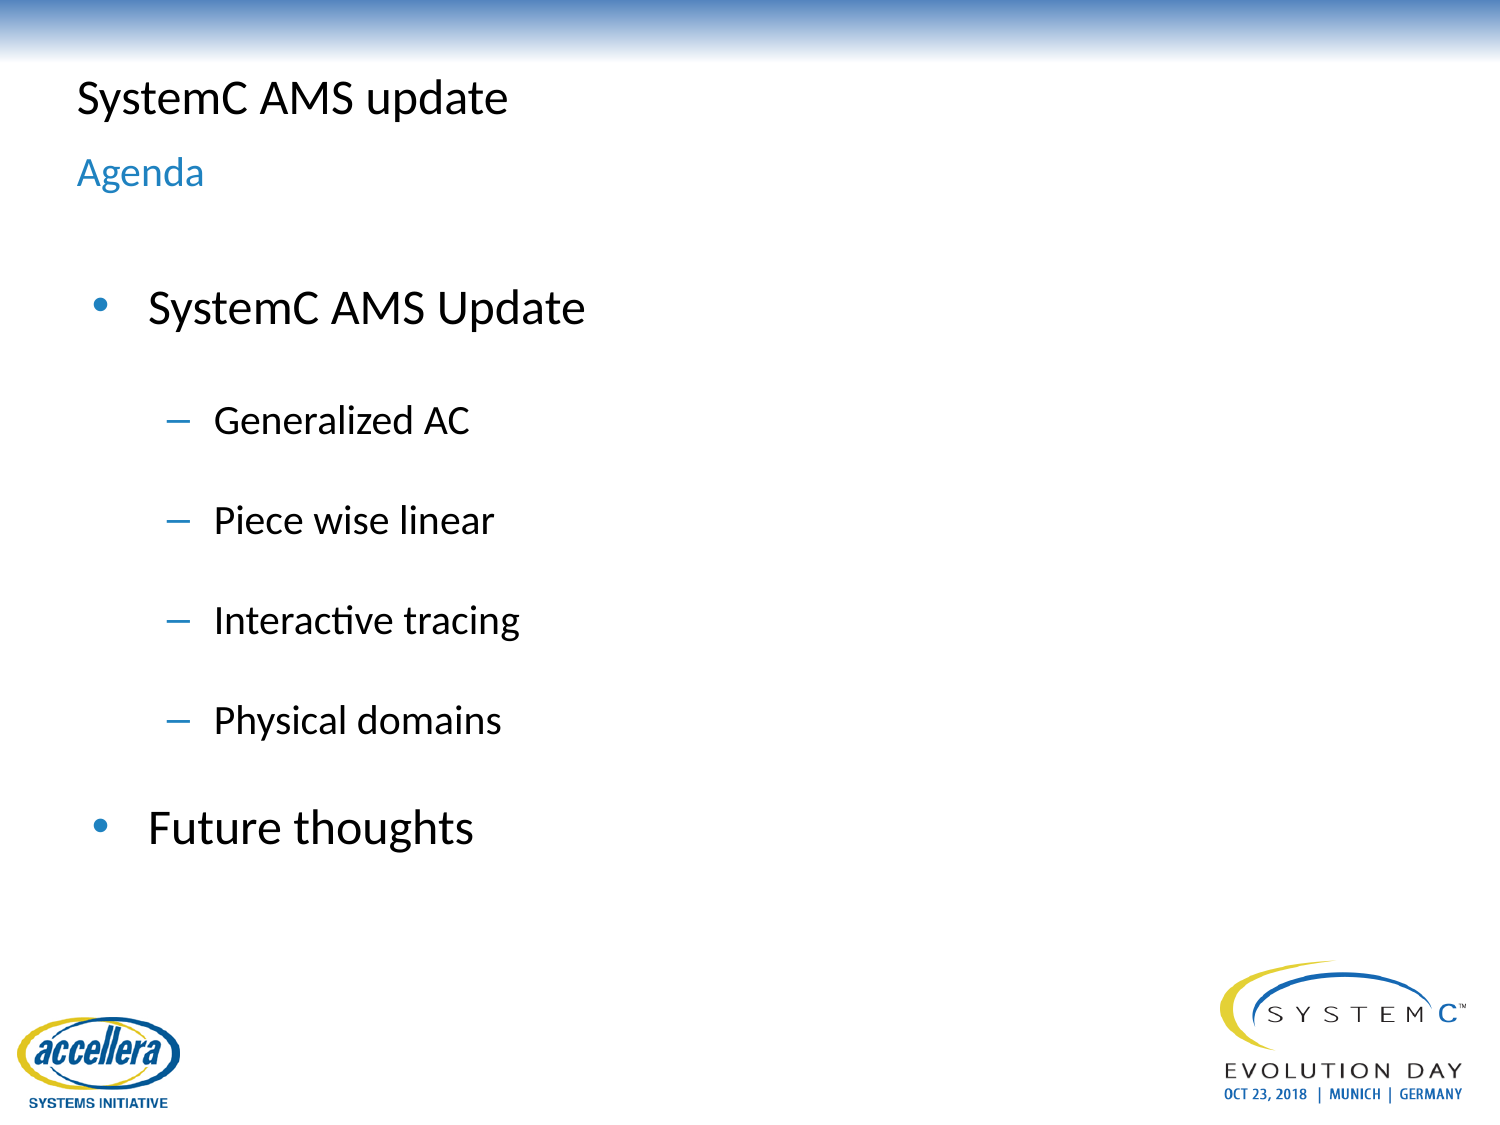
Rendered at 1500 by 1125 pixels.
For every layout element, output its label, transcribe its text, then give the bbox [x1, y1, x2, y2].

list SystemC AMS Update Generalized AC Piece wise linear Interactive tracing Physical domains Future thoughts [76, 267, 1424, 994]
picture [1211, 957, 1474, 1111]
title SystemC AMS update [76, 59, 1424, 131]
picture [17, 1017, 180, 1108]
list Agenda [76, 134, 1424, 206]
